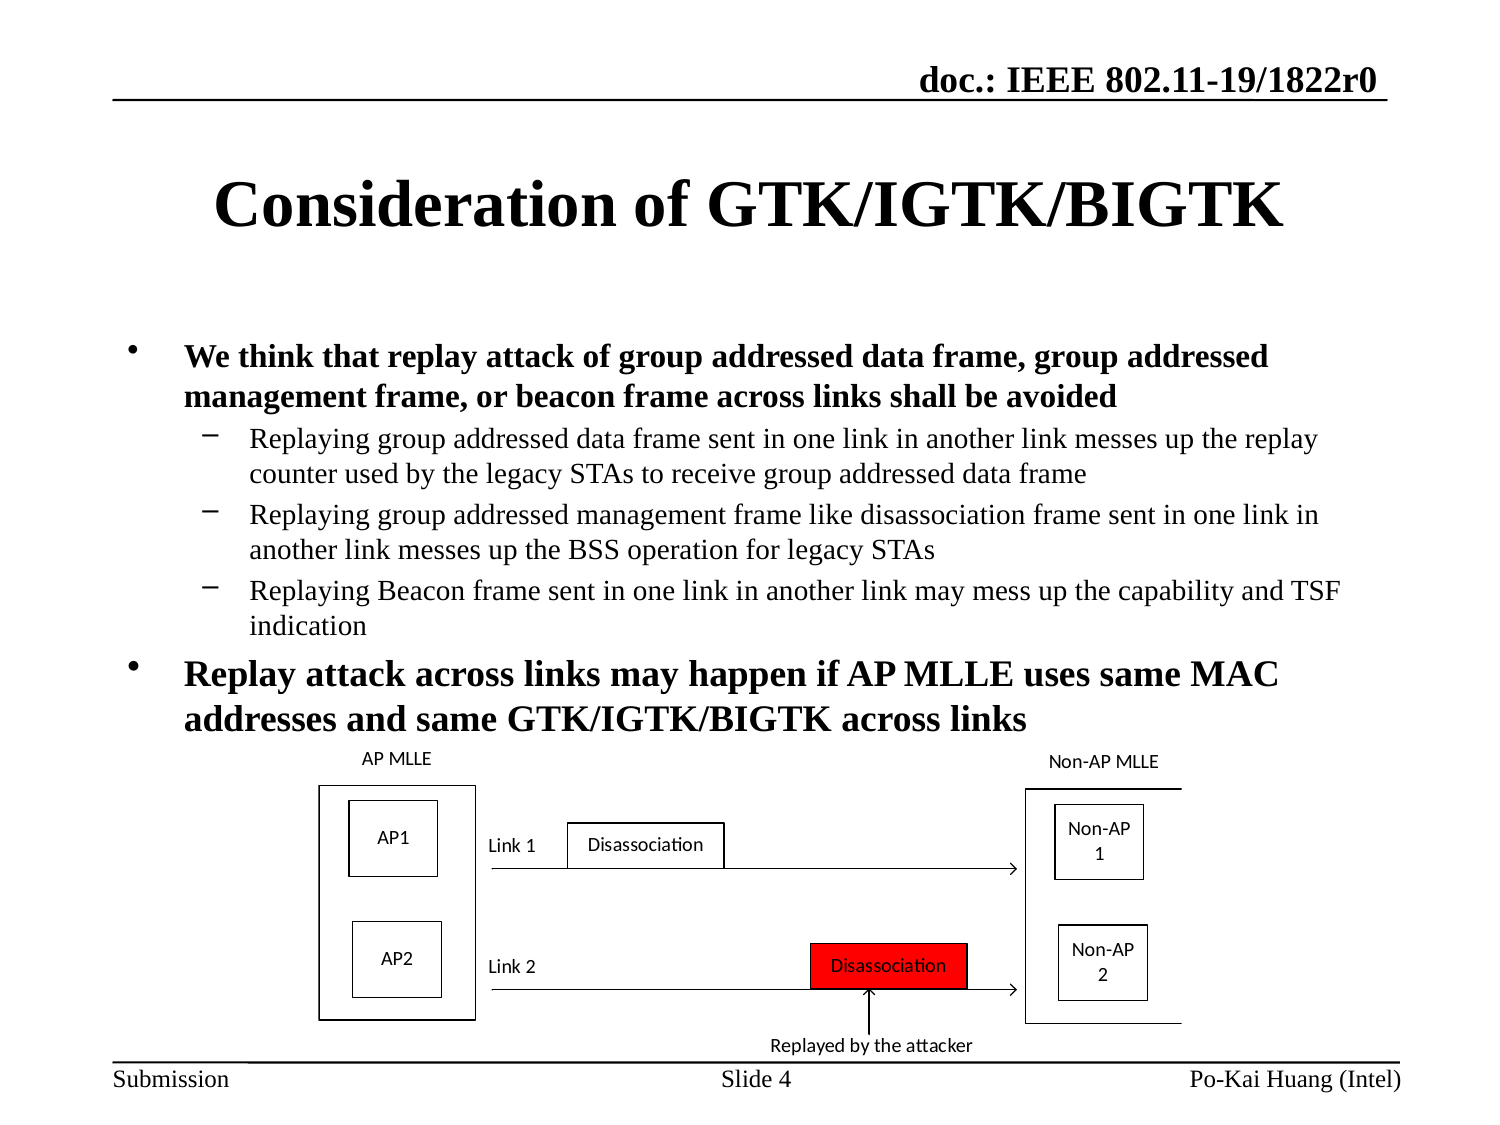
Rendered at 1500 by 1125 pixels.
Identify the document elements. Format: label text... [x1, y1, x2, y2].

title Consideration of GTK/IGTK/BIGTK [112, 112, 1388, 288]
list We think that replay attack of group addressed data frame, group addressed management frame, or beacon frame across links shall be avoided Replaying group addressed data frame sent in one link in another link messes up the replay counter used by the legacy STAs to receive group addressed data frame Replaying group addressed management frame like disassociation frame sent in one link in another link messes up the BSS operation for legacy STAs Replaying Beacon frame sent in one link in another link may mess up the capability and TSF indication Replay attack across links may happen if AP MLLE uses same MAC addresses and same GTK/IGTK/BIGTK across links [112, 326, 1388, 1002]
picture [318, 740, 1182, 1067]
footer Po-Kai Huang (Intel) [1186, 1061, 1402, 1093]
slide_number Slide 4 [712, 1075, 800, 1093]
